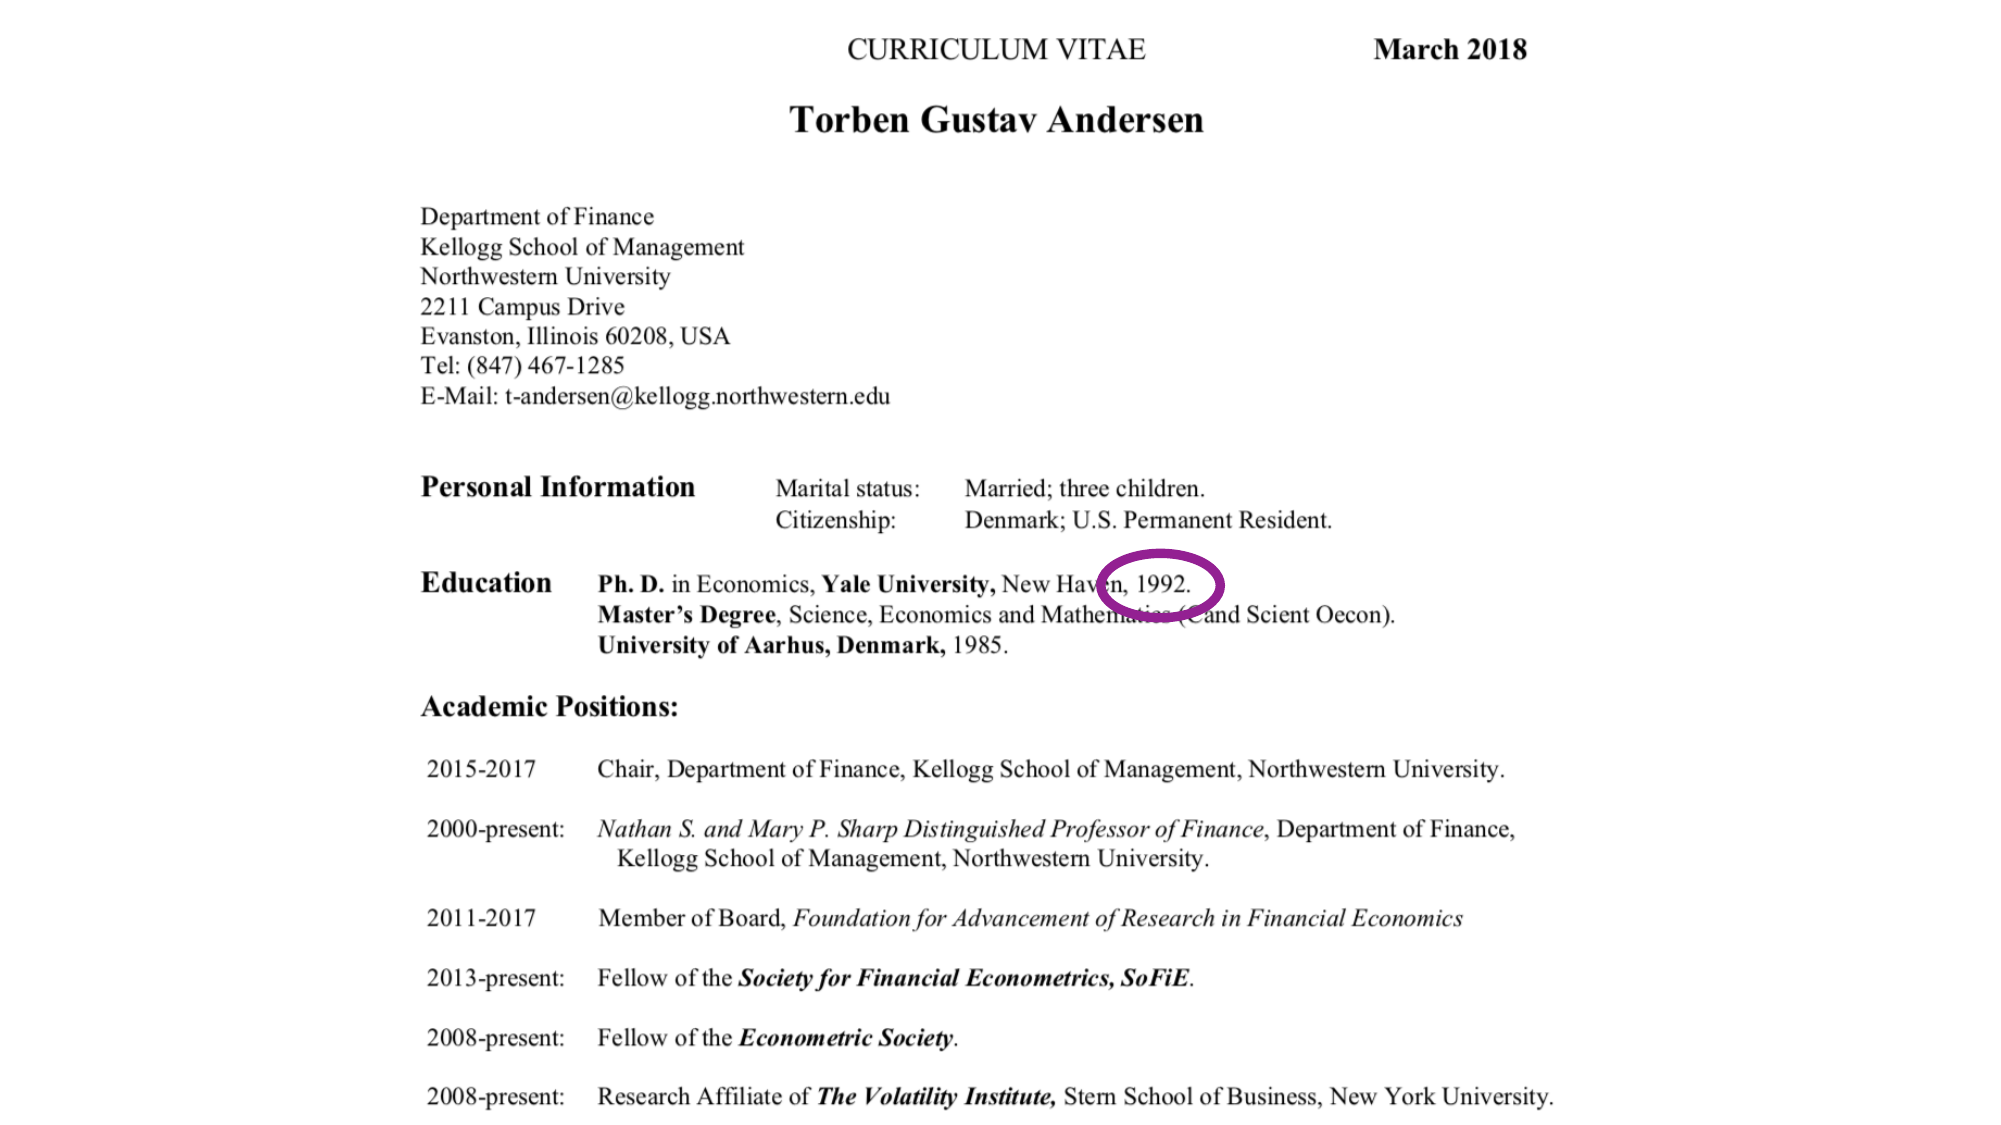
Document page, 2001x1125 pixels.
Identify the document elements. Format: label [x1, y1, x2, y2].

picture [342, 0, 1635, 1125]
